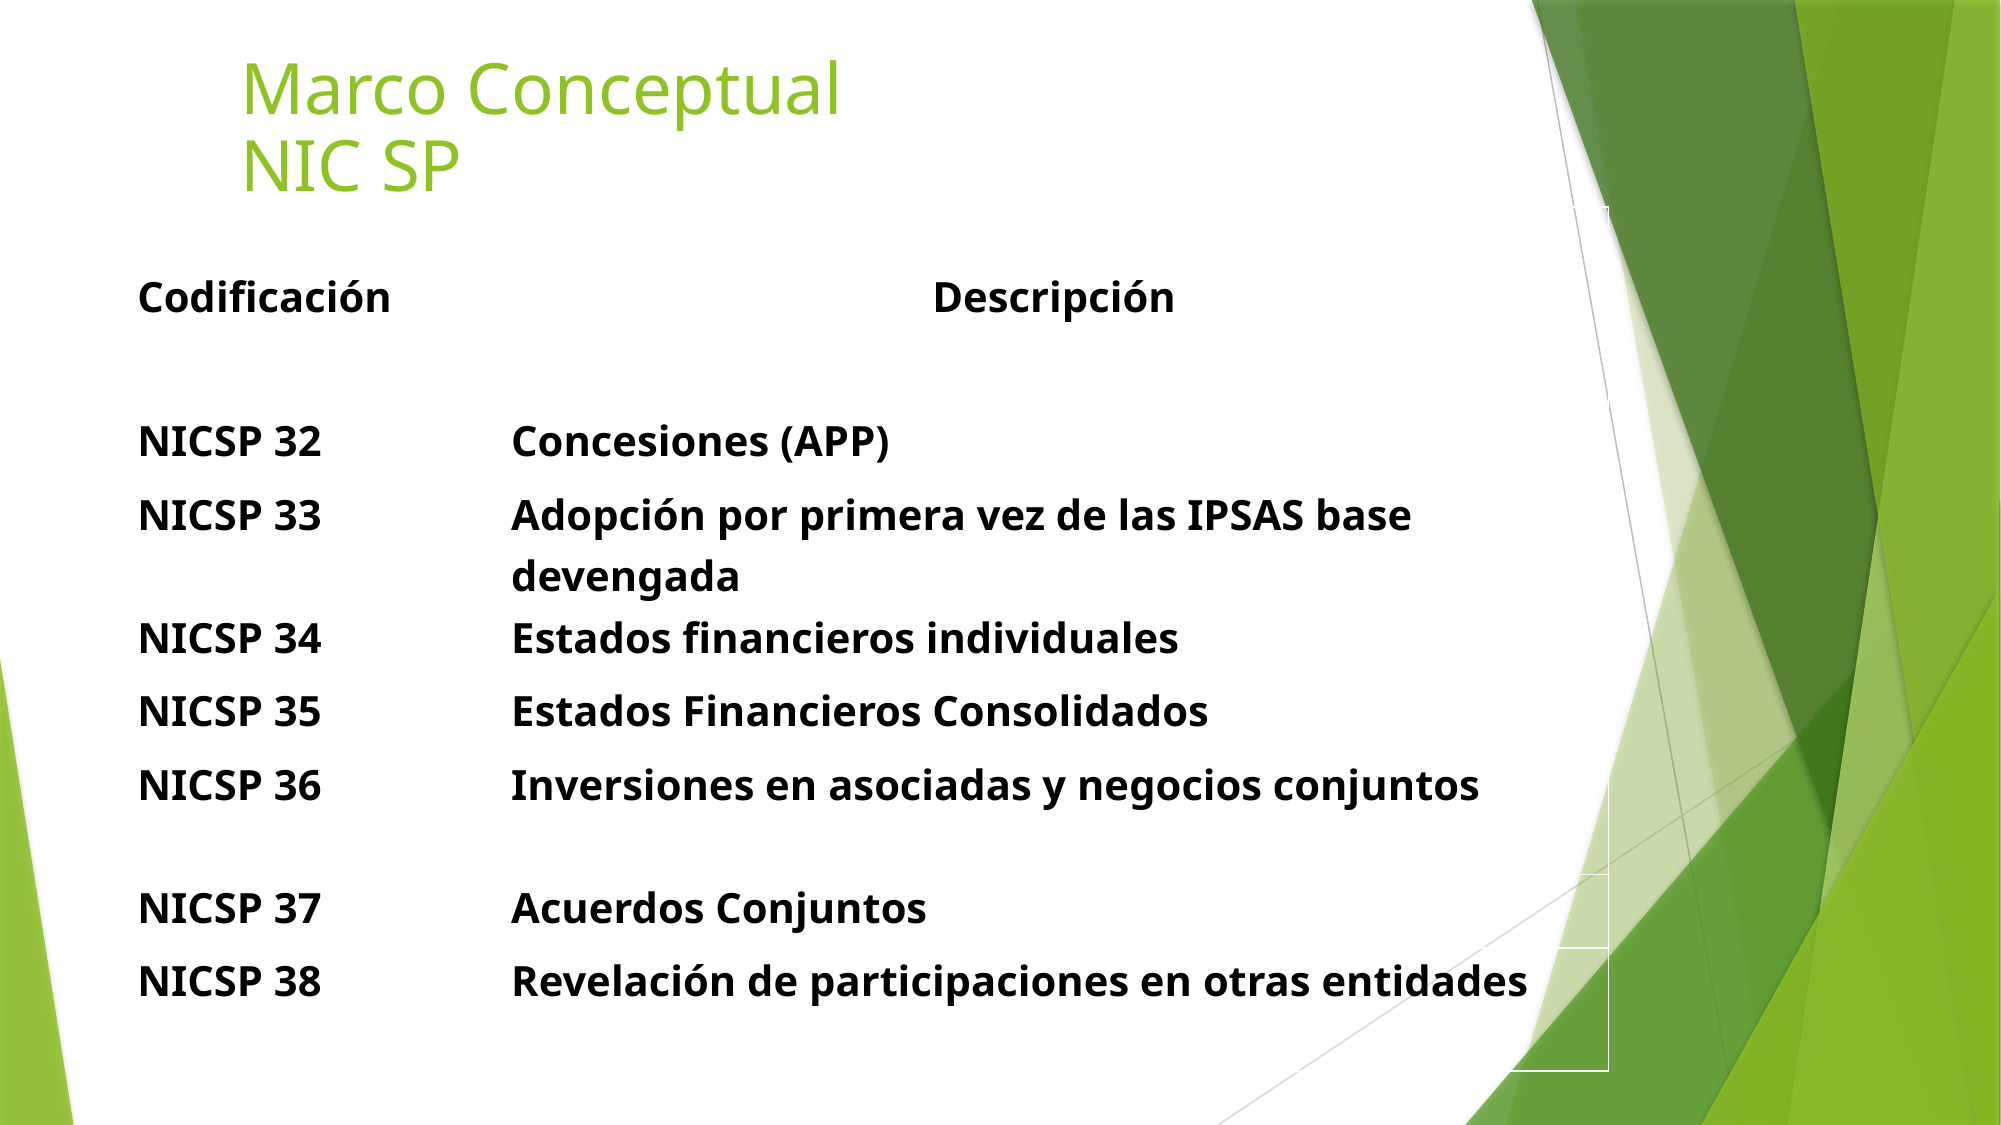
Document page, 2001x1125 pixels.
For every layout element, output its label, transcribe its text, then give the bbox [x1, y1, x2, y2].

table_cell NICSP 38 [127, 949, 499, 1070]
table_header Descripción [501, 208, 1608, 407]
table_cell Estados financieros individuales [501, 605, 1608, 677]
table_cell Revelación de participaciones en otras entidades [501, 949, 1608, 1070]
table_cell Inversiones en asociadas y negocios conjuntos [501, 752, 1608, 874]
table_cell Estados Financieros Consolidados [501, 679, 1608, 750]
text_box Marco Conceptual NIC SP [225, 35, 1484, 206]
table_cell NICSP 33 [127, 482, 499, 604]
table_cell NICSP 32 [127, 409, 499, 480]
table_cell NICSP 34 [127, 605, 499, 677]
table_cell Concesiones (APP) [501, 409, 1608, 480]
table_header Codificación [127, 208, 499, 407]
table_cell NICSP 36 [127, 752, 499, 874]
table_cell NICSP 35 [127, 679, 499, 750]
table_cell NICSP 37 [127, 875, 499, 947]
table_cell Acuerdos Conjuntos [501, 875, 1608, 947]
table_cell Adopción por primera vez de las IPSAS base devengada [501, 482, 1608, 604]
